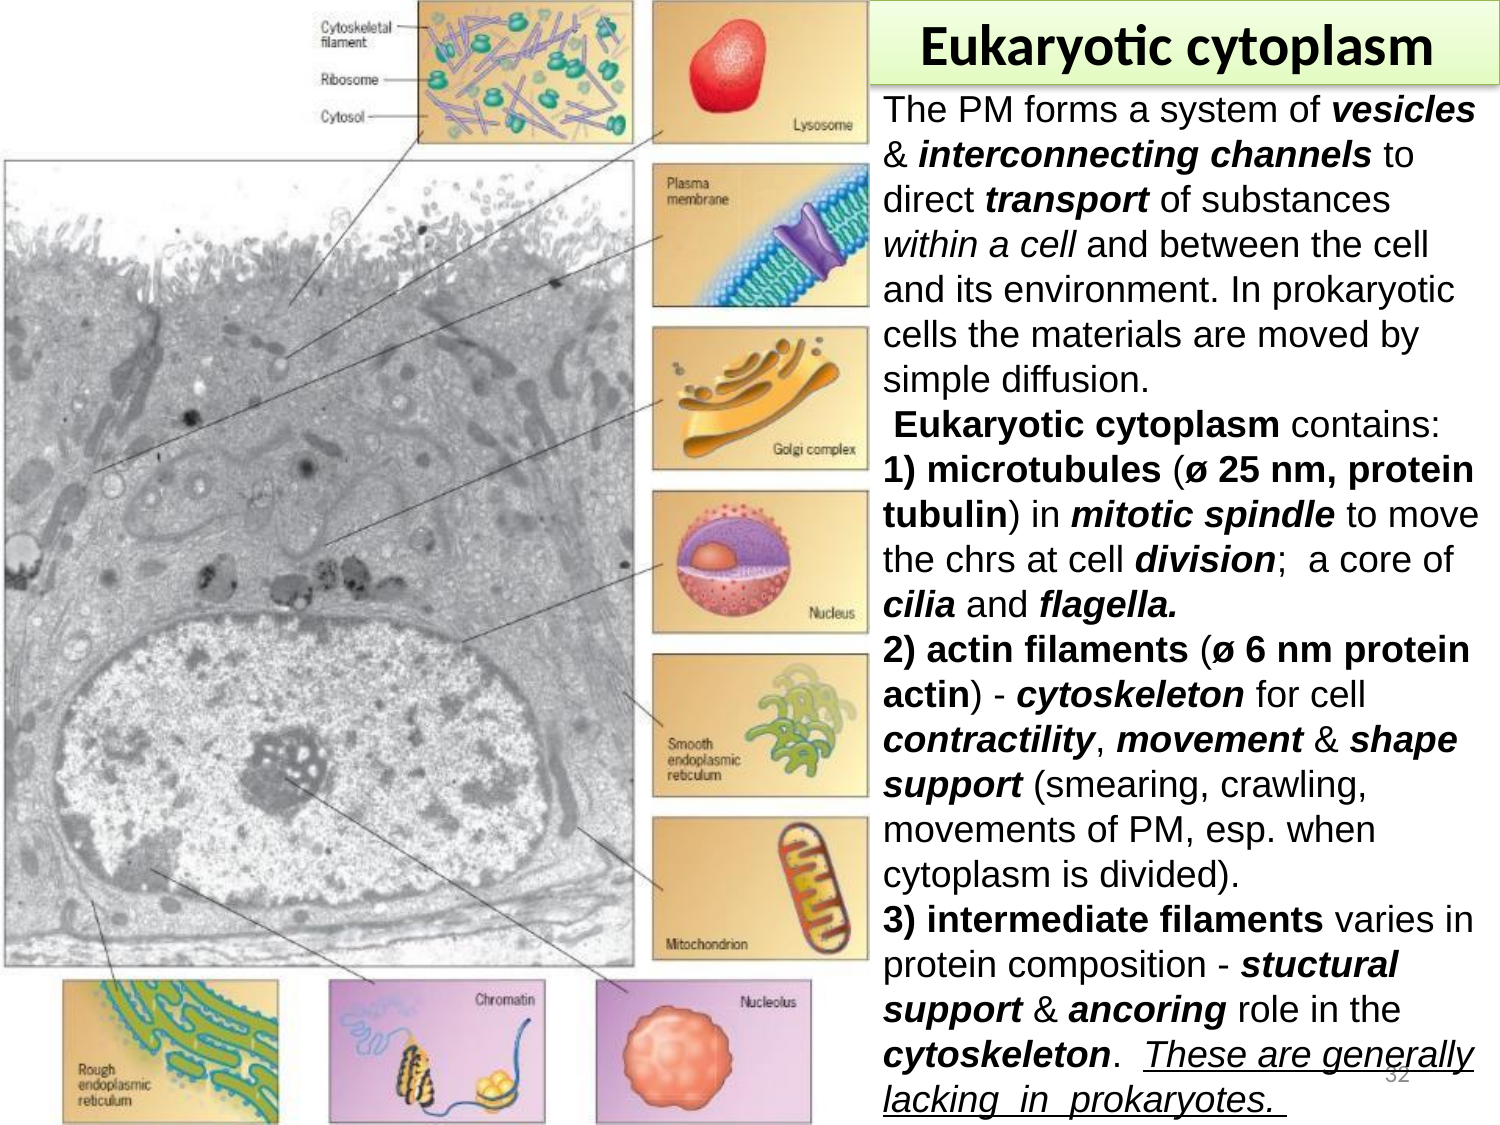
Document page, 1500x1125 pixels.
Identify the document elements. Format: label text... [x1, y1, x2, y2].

text_box Eukaryotic cytoplasm [872, 0, 1500, 78]
picture [0, 0, 870, 1125]
text_box The PM forms a system of vesicles & interconnecting channels to direct transport of substances within a cell and between the cell and its environment. In prokaryotic cells the materials are moved by simple diffusion. Eukaryotic cytoplasm contains: 1) microtubules (ø 25 nm, protein tubulin) in mitotic spindle to move the chrs at cell division; a core of cilia and flagella. 2) actin filaments (ø 6 nm protein actin) - cytoskeleton for cell contractility, movement & shape support (smearing, crawling, movements of PM, esp. when cytoplasm is divided). 3) intermediate filaments varies in protein composition - stuctural support & ancoring role in the cytoskeleton. These are generally lacking in prokaryotes. [875, 78, 1500, 1125]
